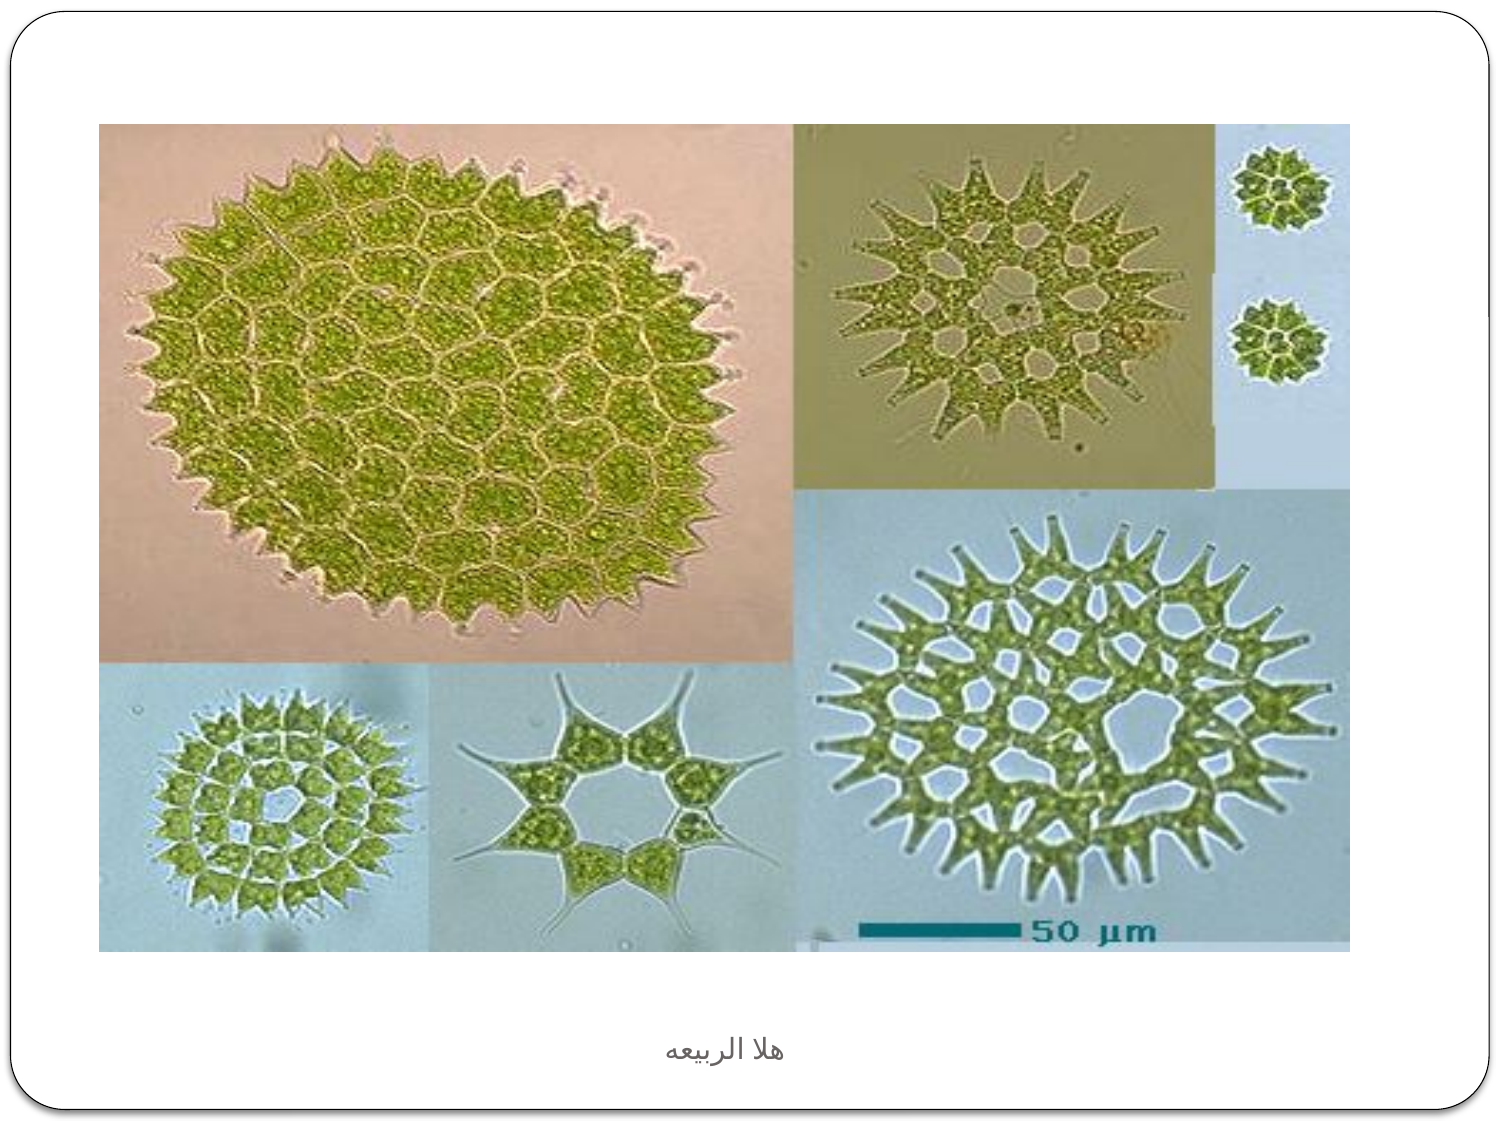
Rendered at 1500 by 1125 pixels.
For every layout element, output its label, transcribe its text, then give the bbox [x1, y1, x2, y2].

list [99, 124, 1351, 952]
footer هلا الربيعه [150, 1012, 800, 1088]
